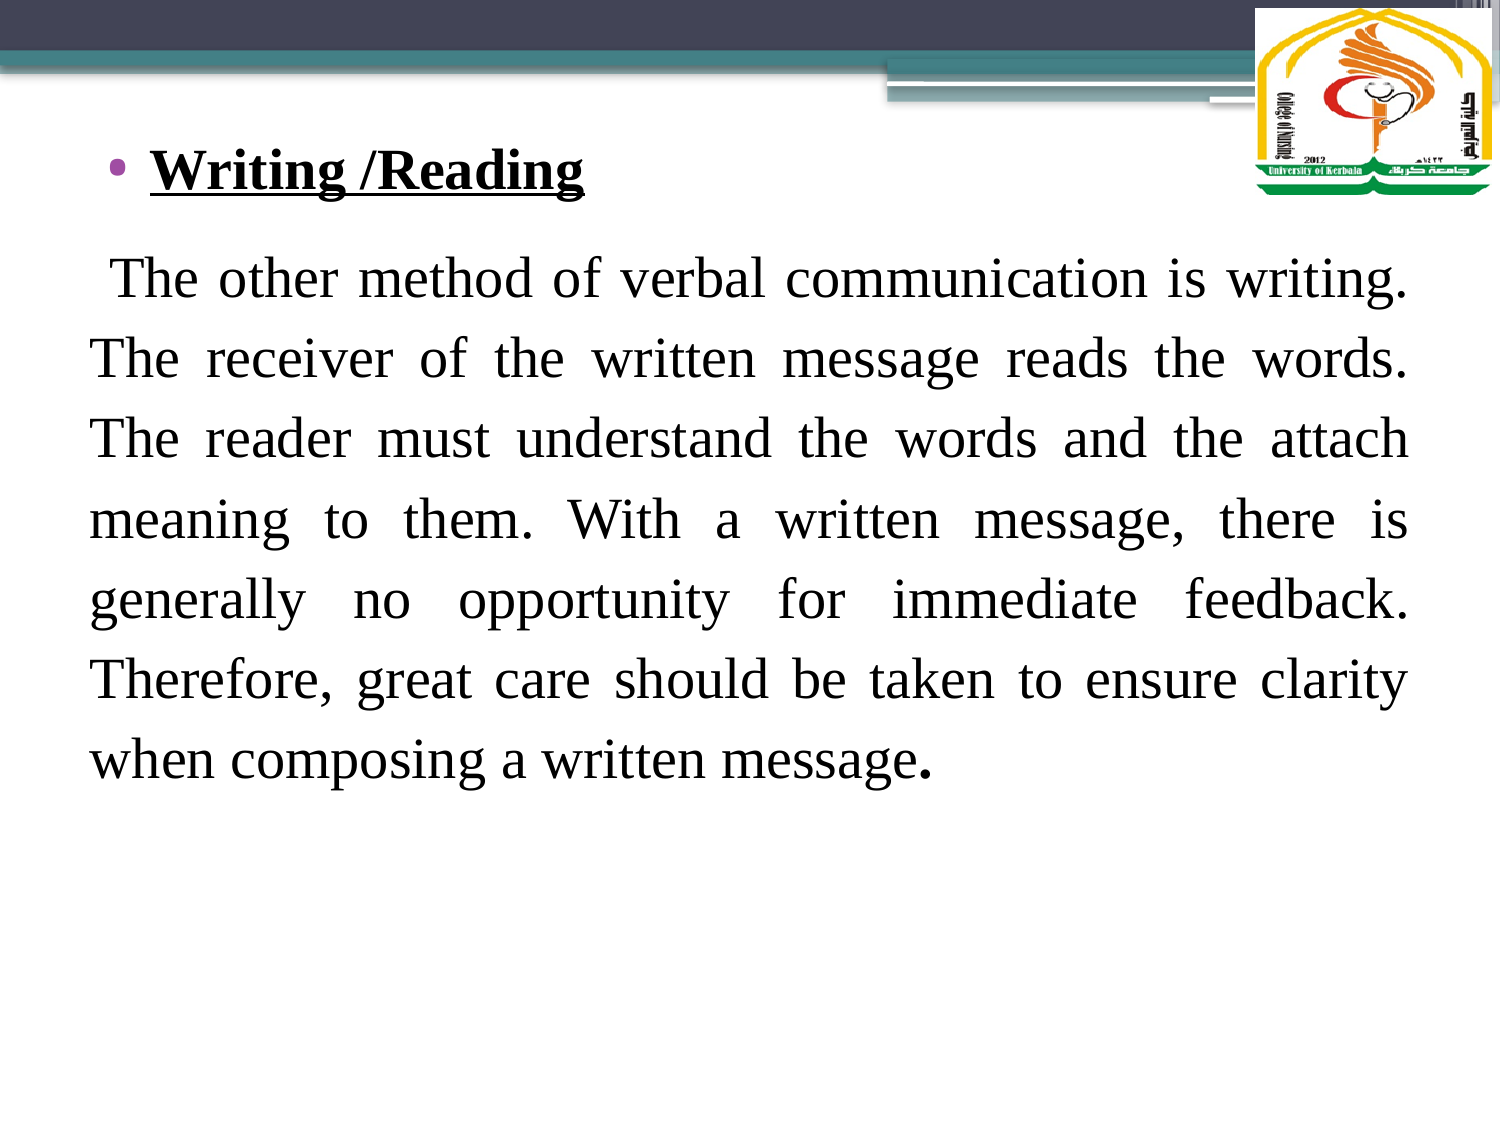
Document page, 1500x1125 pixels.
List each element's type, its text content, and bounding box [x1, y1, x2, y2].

picture [1255, 8, 1493, 195]
list Writing /Reading The other method of verbal communication is writing. The receiver of the written message reads the words. The reader must understand the words and the attach meaning to them. With a written message, there is generally no opportunity for immediate feedback. Therefore, great care should be taken to ensure clarity when composing a written message. [75, 113, 1425, 1005]
